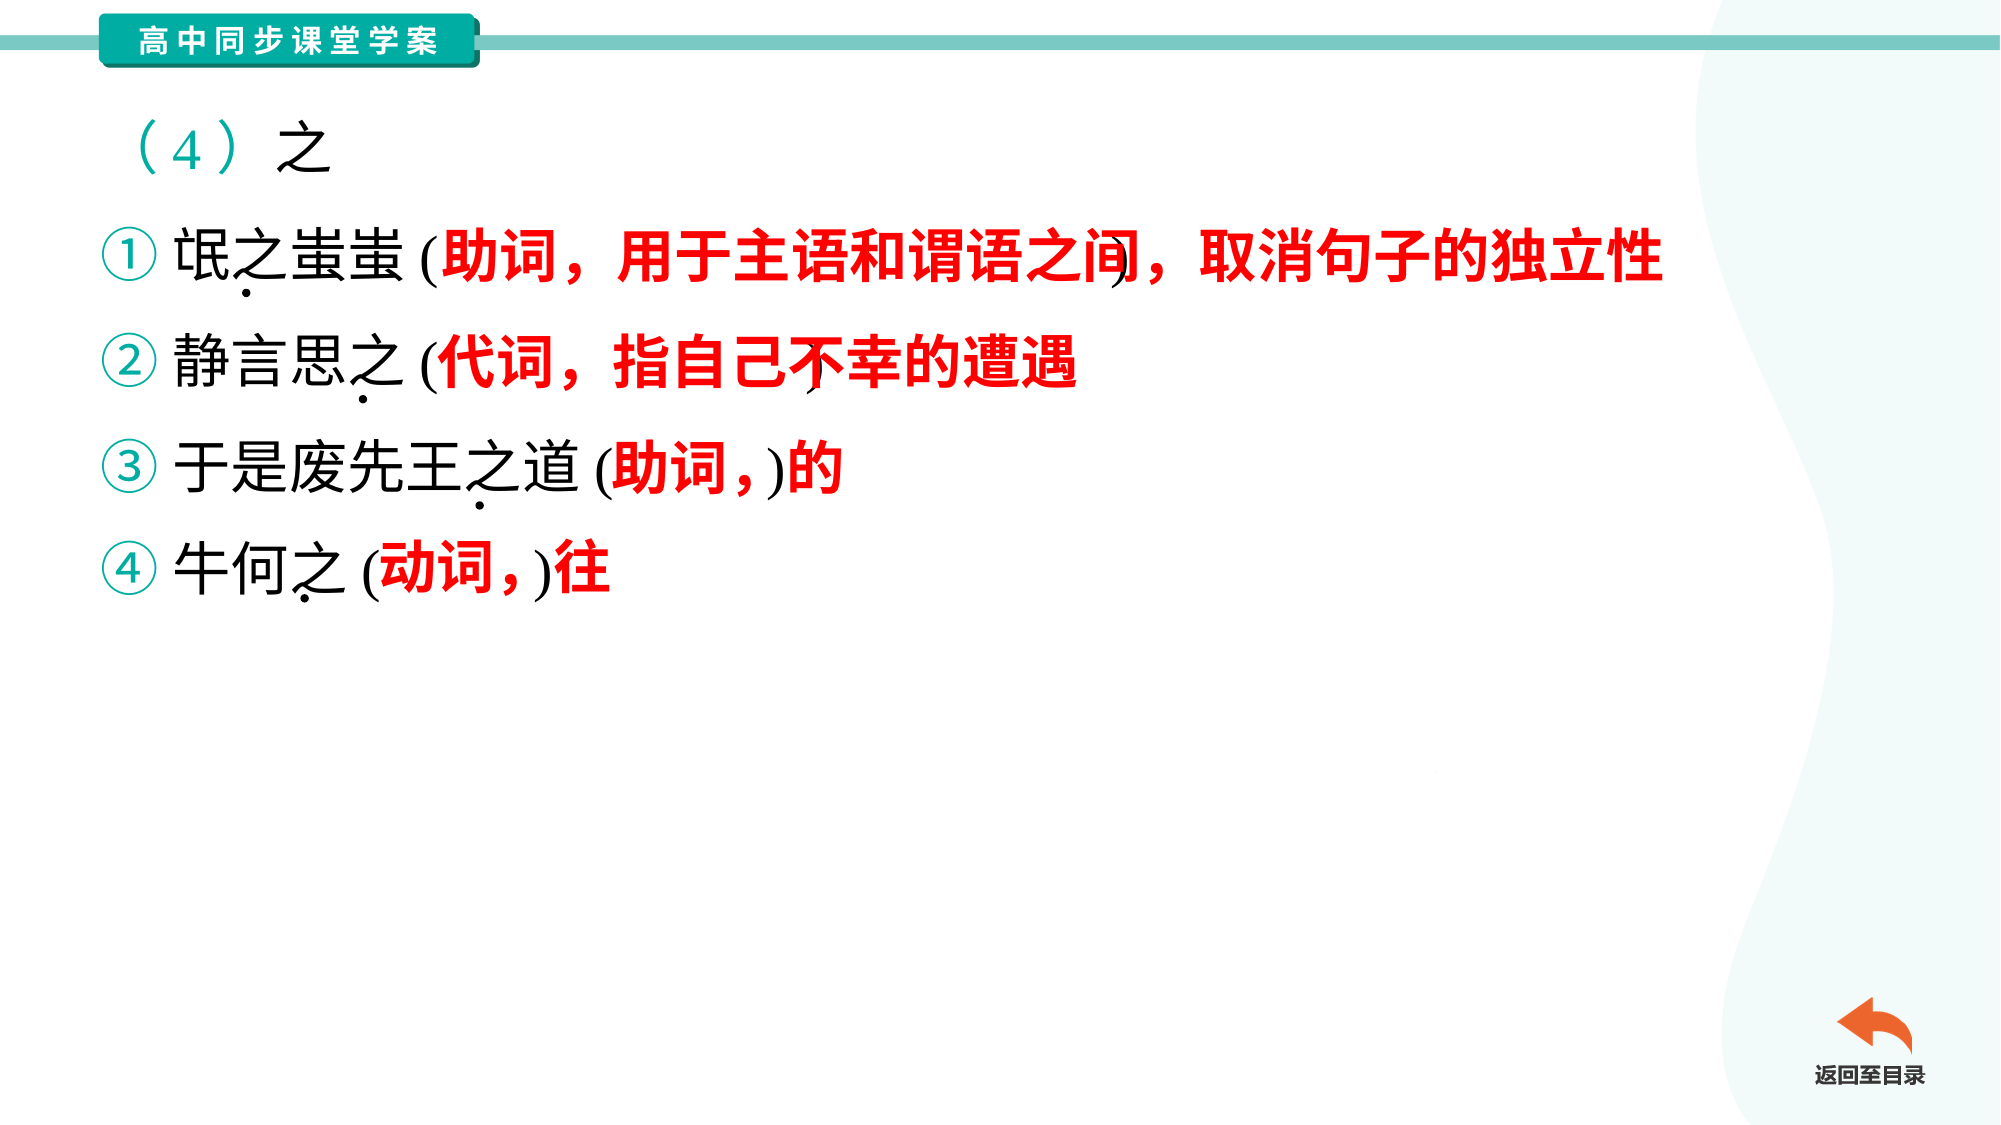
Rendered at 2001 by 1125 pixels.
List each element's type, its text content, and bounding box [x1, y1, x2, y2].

text_box 动词，往 [356, 498, 634, 589]
text_box 助词，的 [589, 395, 867, 490]
text_box ①氓之蚩蚩( ) ②静言思之( ) ③于是废先王之道( ) ④牛何之( ) [100, 181, 1899, 592]
text_box [242, 288, 251, 298]
text_box （4）之 [100, 76, 1899, 170]
text_box [300, 594, 309, 603]
text_box 代词，指自己不幸的遭遇 [414, 289, 1102, 383]
text_box 助词，用于主语和谓语之间，取消句子的独立性 [416, 182, 1690, 277]
text_box [358, 395, 368, 404]
text_box [475, 501, 484, 510]
picture [0, 0, 2000, 1125]
